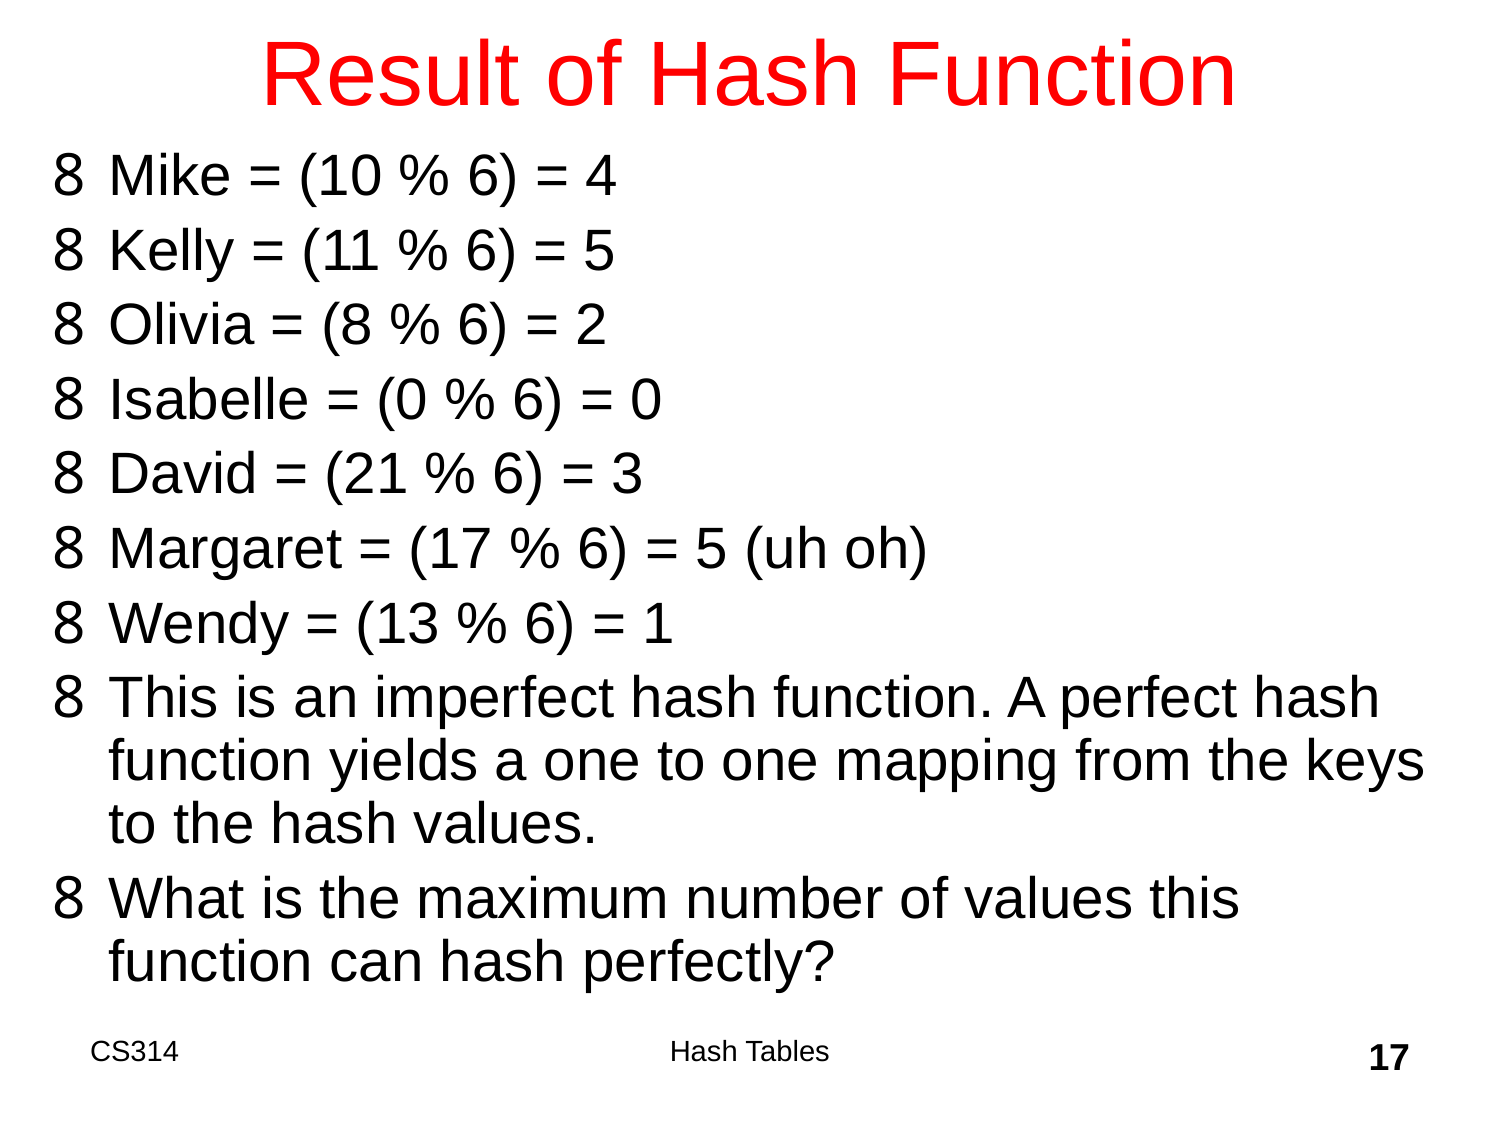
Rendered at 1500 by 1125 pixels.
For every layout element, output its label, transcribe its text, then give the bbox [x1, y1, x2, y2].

list Mike = (10 % 6) = 4 Kelly = (11 % 6) = 5 Olivia = (8 % 6) = 2 Isabelle = (0 % 6) = 0 David = (21 % 6) = 3 Margaret = (17 % 6) = 5 (uh oh) Wendy = (13 % 6) = 1 This is an imperfect hash function. A perfect hash function yields a one to one mapping from the keys to the hash values. What is the maximum number of values this function can hash perfectly? [37, 137, 1463, 1038]
slide_number 17 [1112, 1038, 1426, 1101]
footer Hash Tables [462, 1038, 1038, 1101]
slide_number CS314 [74, 1038, 451, 1101]
title Result of Hash Function [112, 0, 1388, 137]
